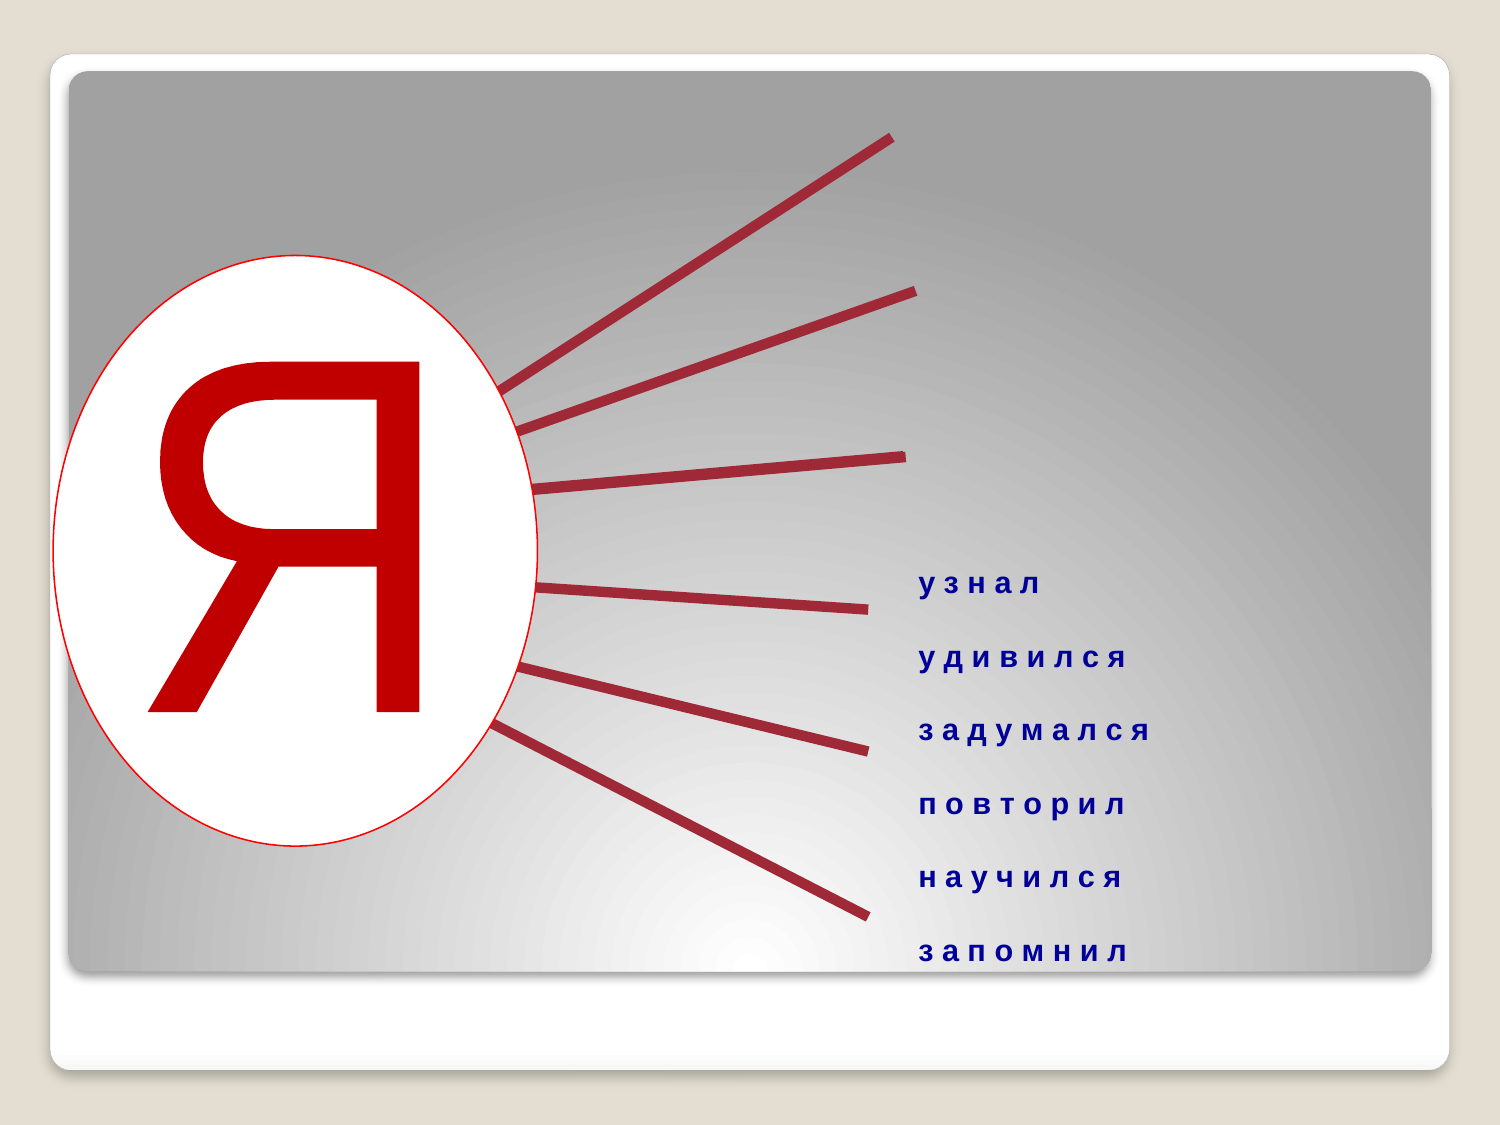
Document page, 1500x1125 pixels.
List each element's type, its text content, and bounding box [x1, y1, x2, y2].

text_box [53, 255, 538, 847]
title у з н а л у д и в и л с я з а д у м а л с я п о в т о р и л н а у ч и л с я з а п о м н и л [903, 550, 1500, 1012]
